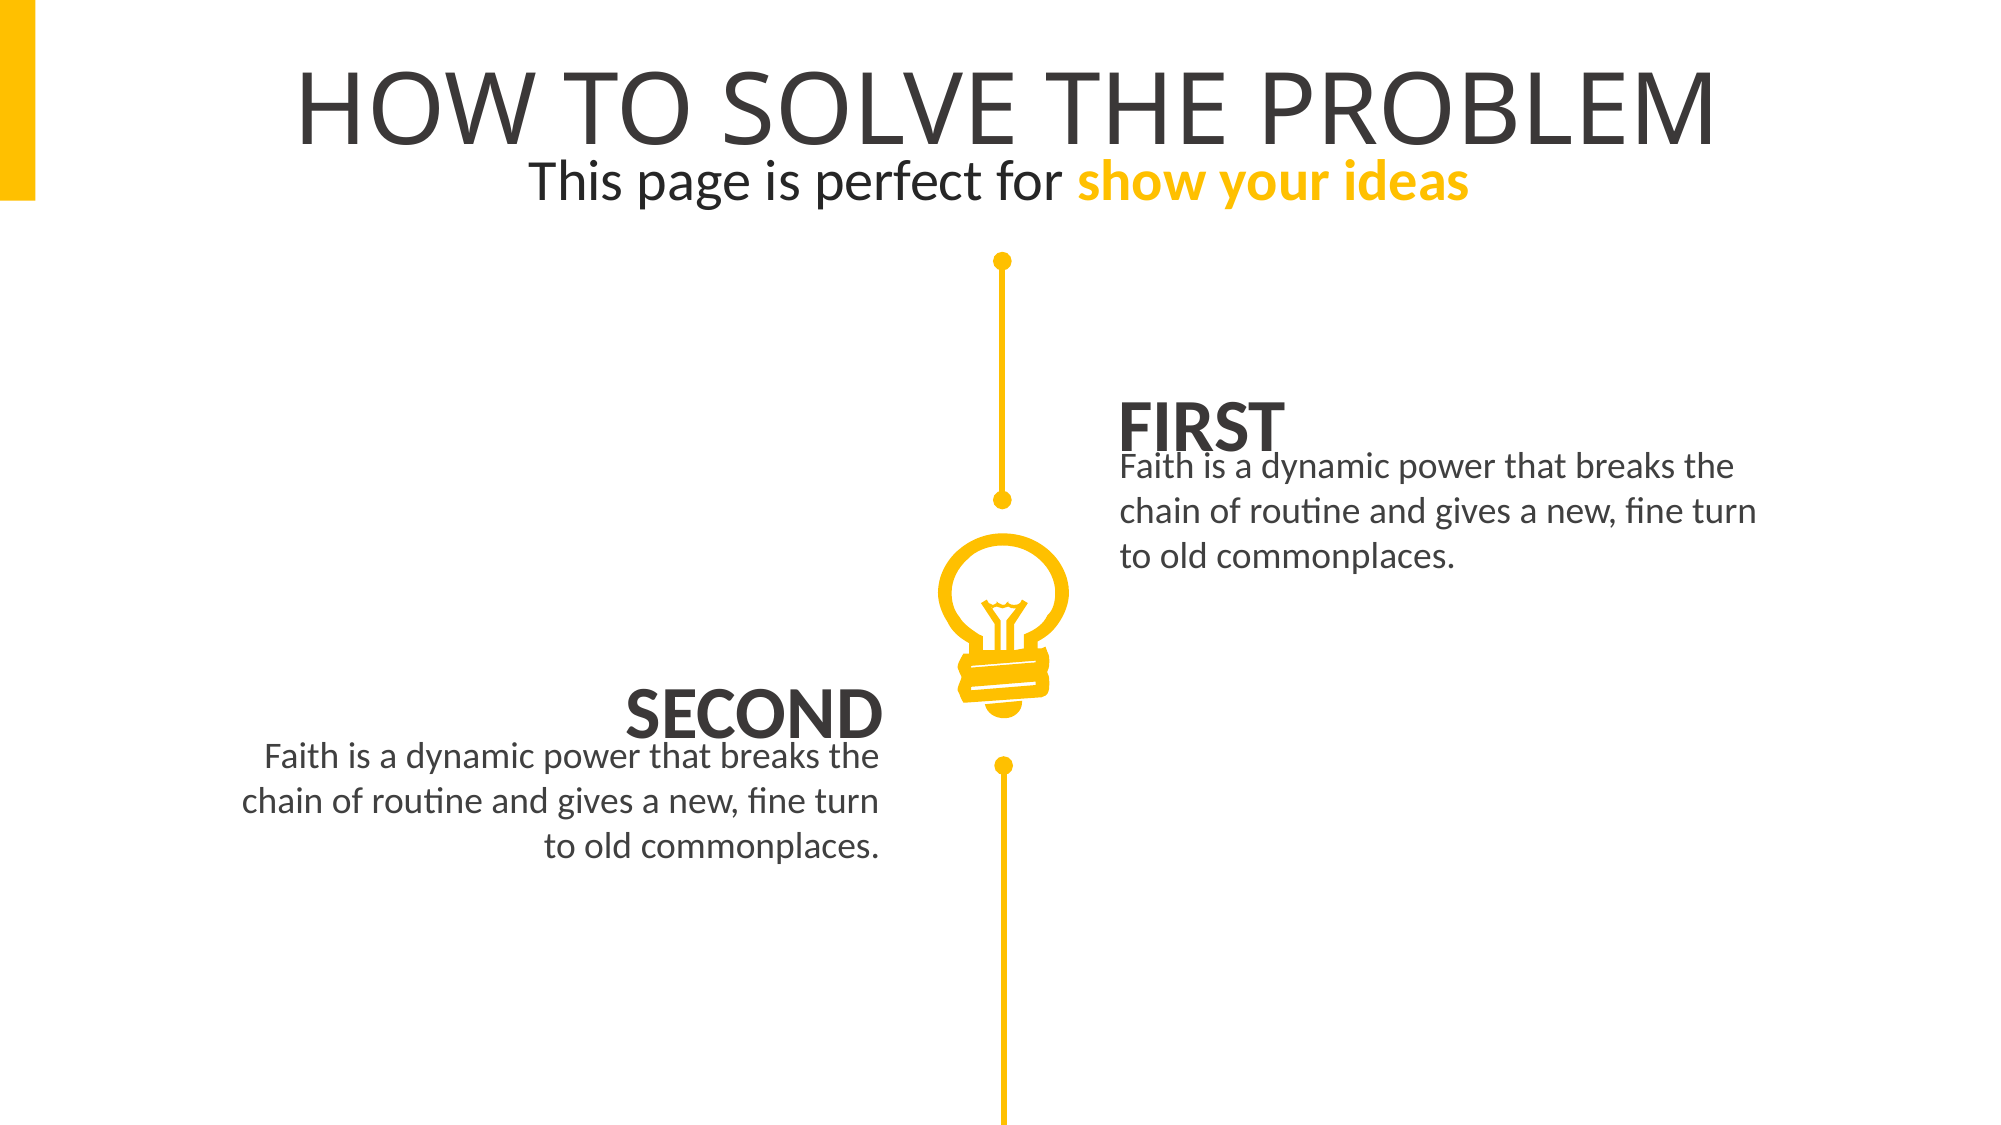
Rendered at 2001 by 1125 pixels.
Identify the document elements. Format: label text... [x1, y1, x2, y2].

text_box Faith is a dynamic power that breaks the chain of routine and gives a new, fine turn to old commonplaces. [214, 724, 896, 874]
text_box Faith is a dynamic power that breaks the chain of routine and gives a new, fine turn to old commonplaces. [1104, 433, 1786, 584]
text_box [937, 533, 1069, 703]
text_box [0, 0, 36, 202]
text_box HOW TO SOLVE THE PROBLEM [278, 37, 1737, 173]
text_box This page is perfect for show your ideas [514, 135, 1486, 220]
text_box FIRST [1103, 368, 1301, 474]
text_box SECOND [611, 655, 899, 761]
text_box [984, 700, 1023, 719]
